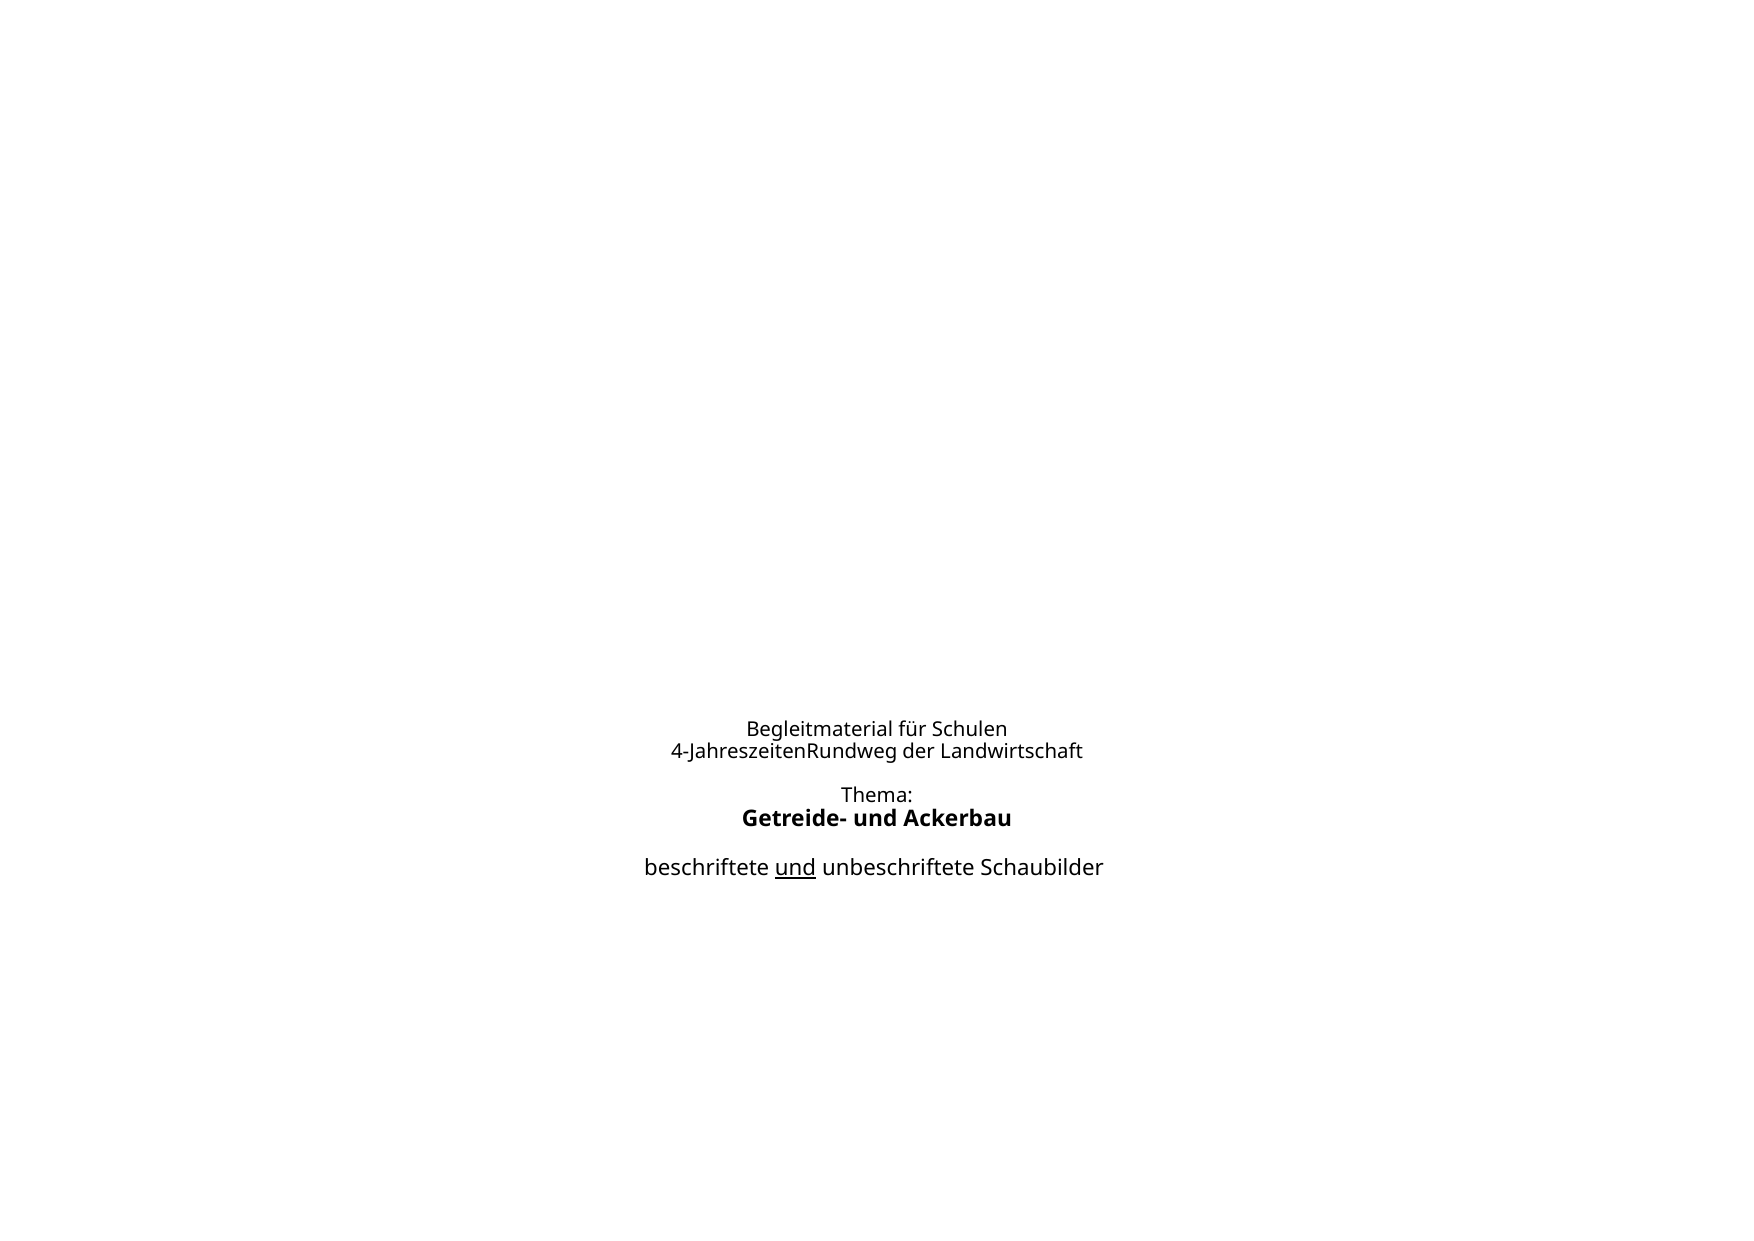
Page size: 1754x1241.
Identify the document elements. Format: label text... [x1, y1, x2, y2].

title Begleitmaterial für Schulen 4-JahreszeitenRundweg der Landwirtschaft Thema: Getreide- und Ackerbau beschriftete und unbeschriftete Schaubilder [219, 710, 1535, 902]
